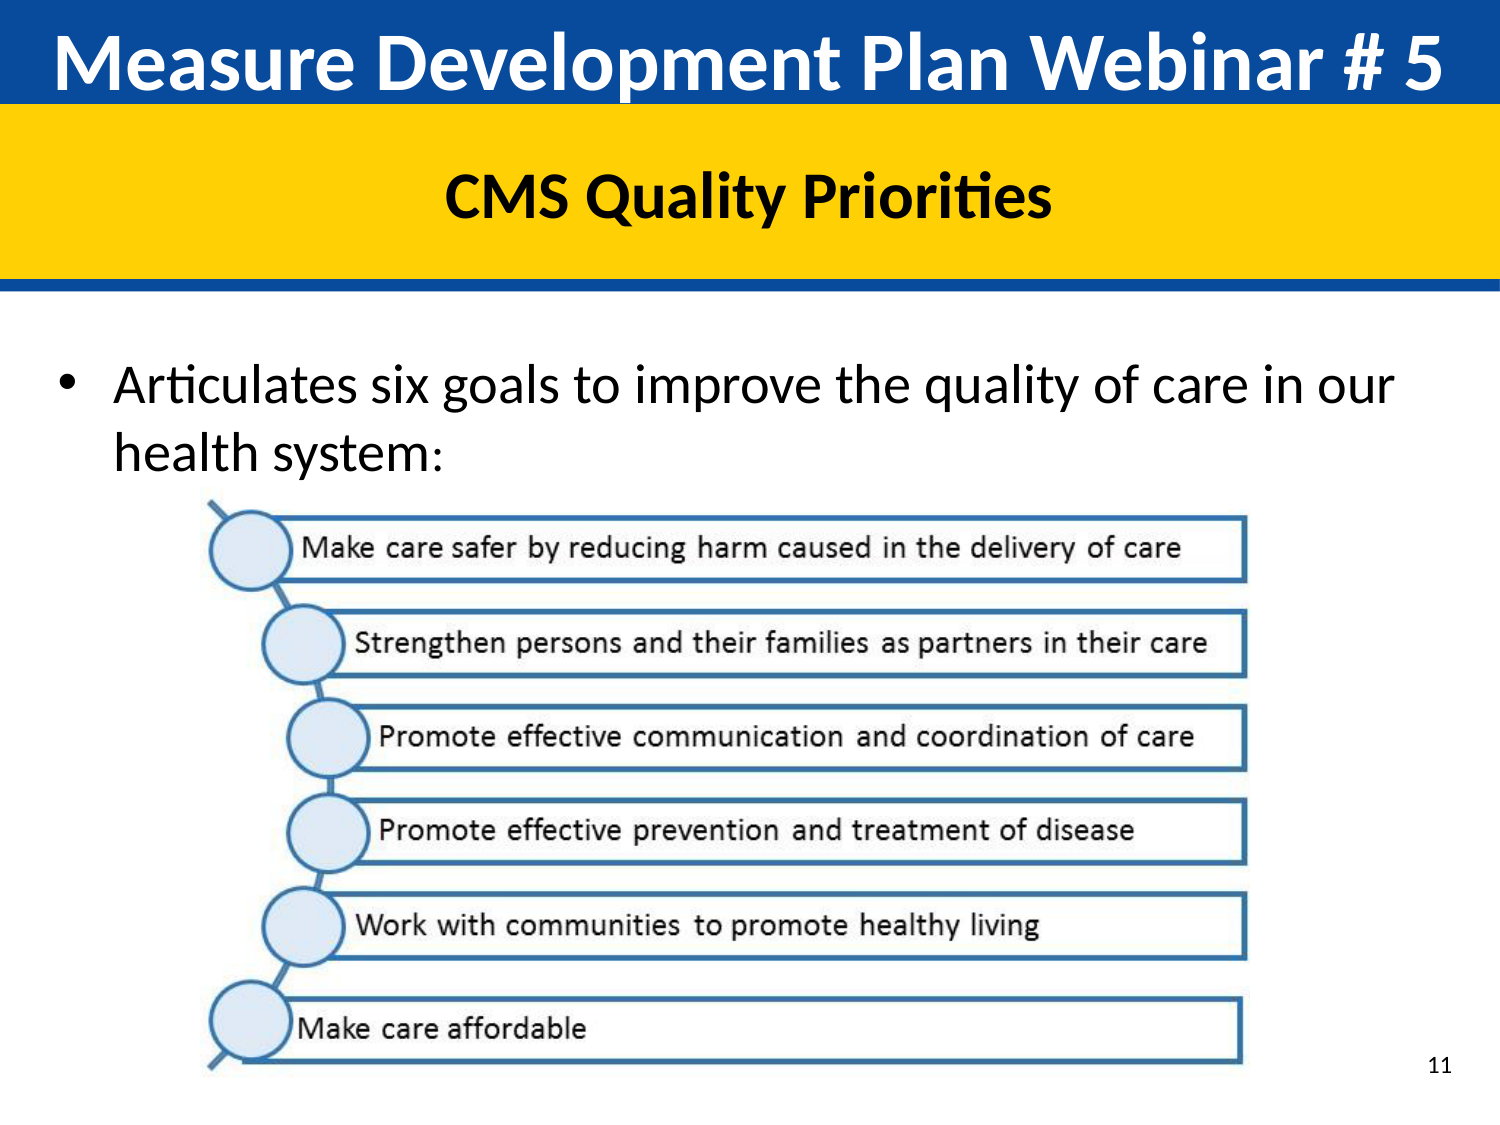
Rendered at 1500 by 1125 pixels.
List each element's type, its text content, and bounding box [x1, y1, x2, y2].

text_box CMS Quality Priorities [0, 117, 1500, 279]
list Articulates six goals to improve the quality of care in our health system: [42, 339, 1458, 993]
title Measure Development Plan Webinar # 5 [0, 0, 1500, 104]
picture [199, 487, 1251, 1082]
